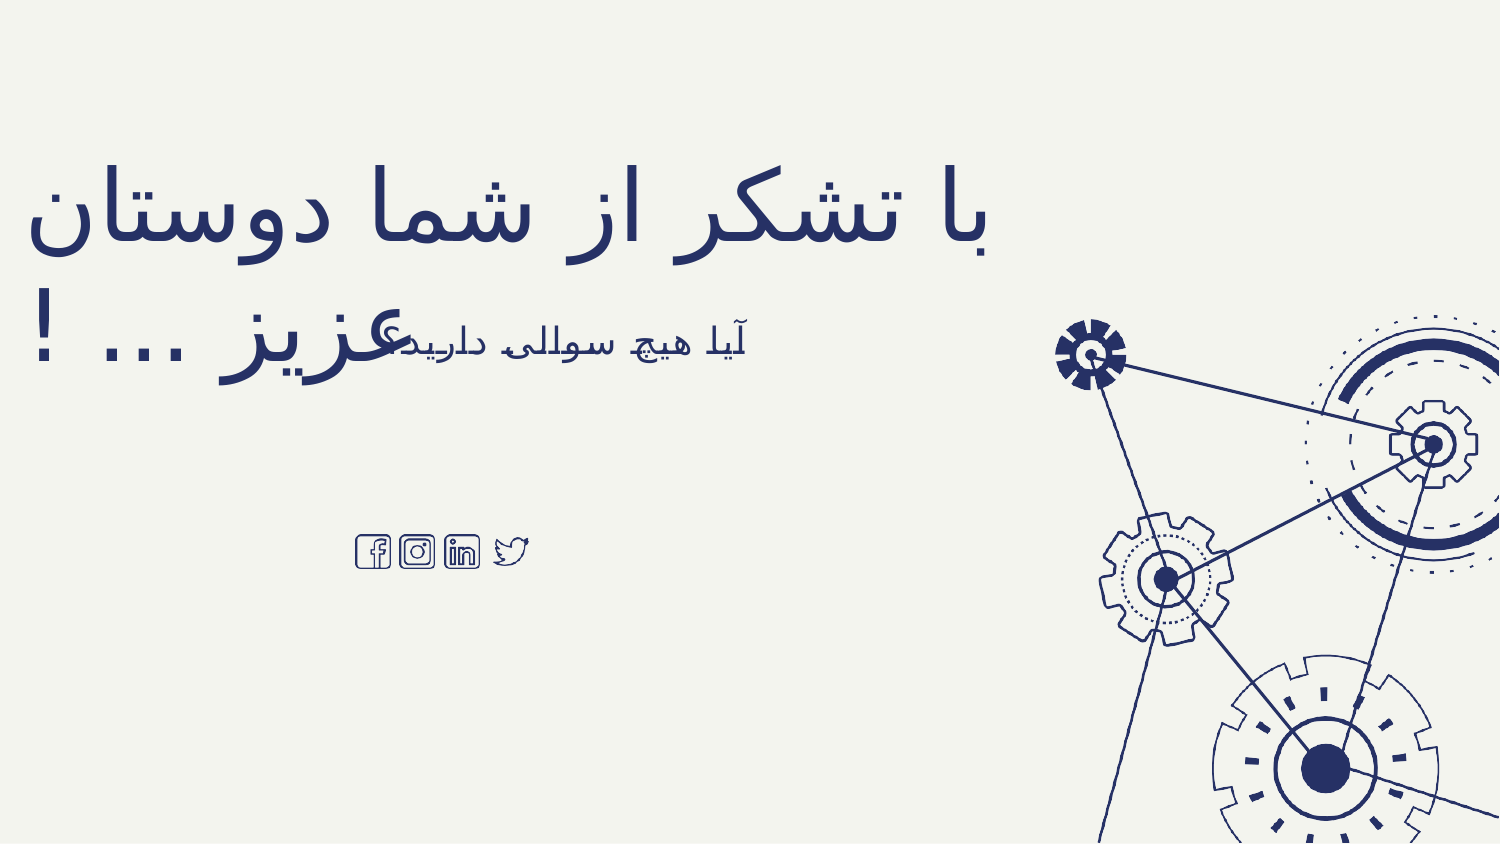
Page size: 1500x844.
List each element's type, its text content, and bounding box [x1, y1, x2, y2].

text_box آیا هیچ سوالی دارید؟ [366, 309, 763, 370]
title با تشکر از شما دوستان عزیز ... ! [24, 141, 1145, 263]
picture [355, 534, 391, 570]
picture [399, 534, 435, 570]
picture [444, 534, 480, 570]
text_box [1055, 314, 1500, 844]
picture [493, 537, 529, 567]
